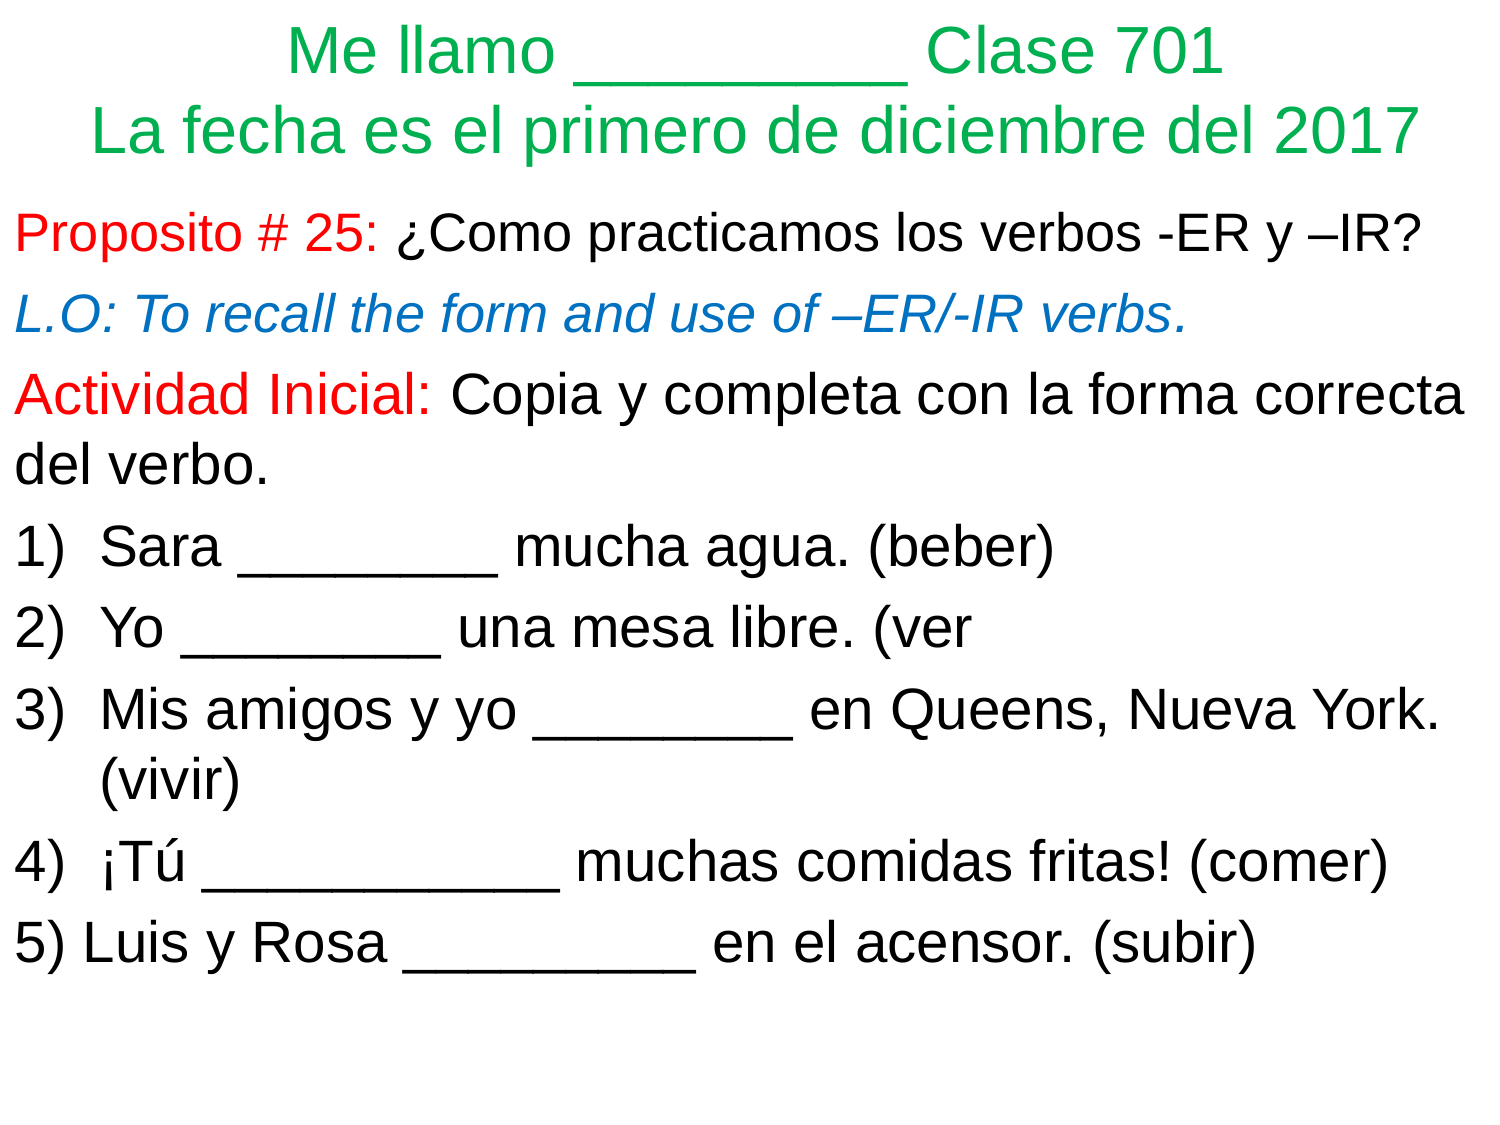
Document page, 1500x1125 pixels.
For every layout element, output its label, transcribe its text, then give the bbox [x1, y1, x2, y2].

text_box Me llamo _________ Clase 701 La fecha es el primero de diciembre del 2017 [49, 0, 1463, 188]
text_box Proposito # 25: ¿Como practicamos los verbos -ER y –IR? L.O: To recall the form and use of –ER/-IR verbs. Actividad Inicial: Copia y completa con la forma correcta del verbo. Sara ________ mucha agua. (beber) Yo ________ una mesa libre. (ver Mis amigos y yo ________ en Queens, Nueva York. (vivir) ¡Tú ___________ muchas comidas fritas! (comer) 5) Luis y Rosa _________ en el acensor. (subir) [0, 190, 1499, 1100]
